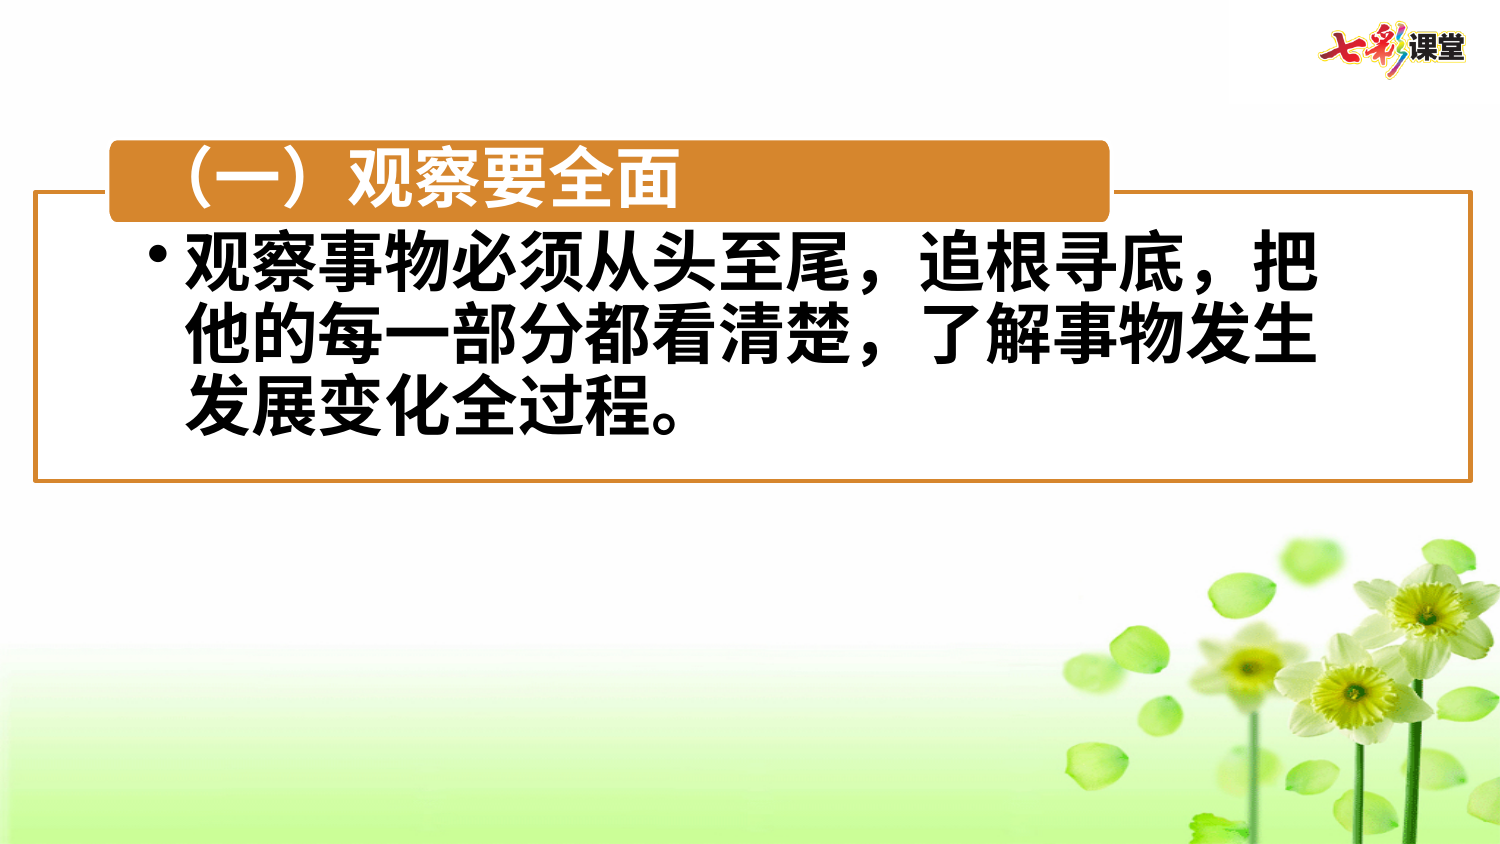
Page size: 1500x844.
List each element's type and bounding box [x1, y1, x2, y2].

picture [0, 0, 1500, 844]
text_box [34, 137, 1472, 482]
